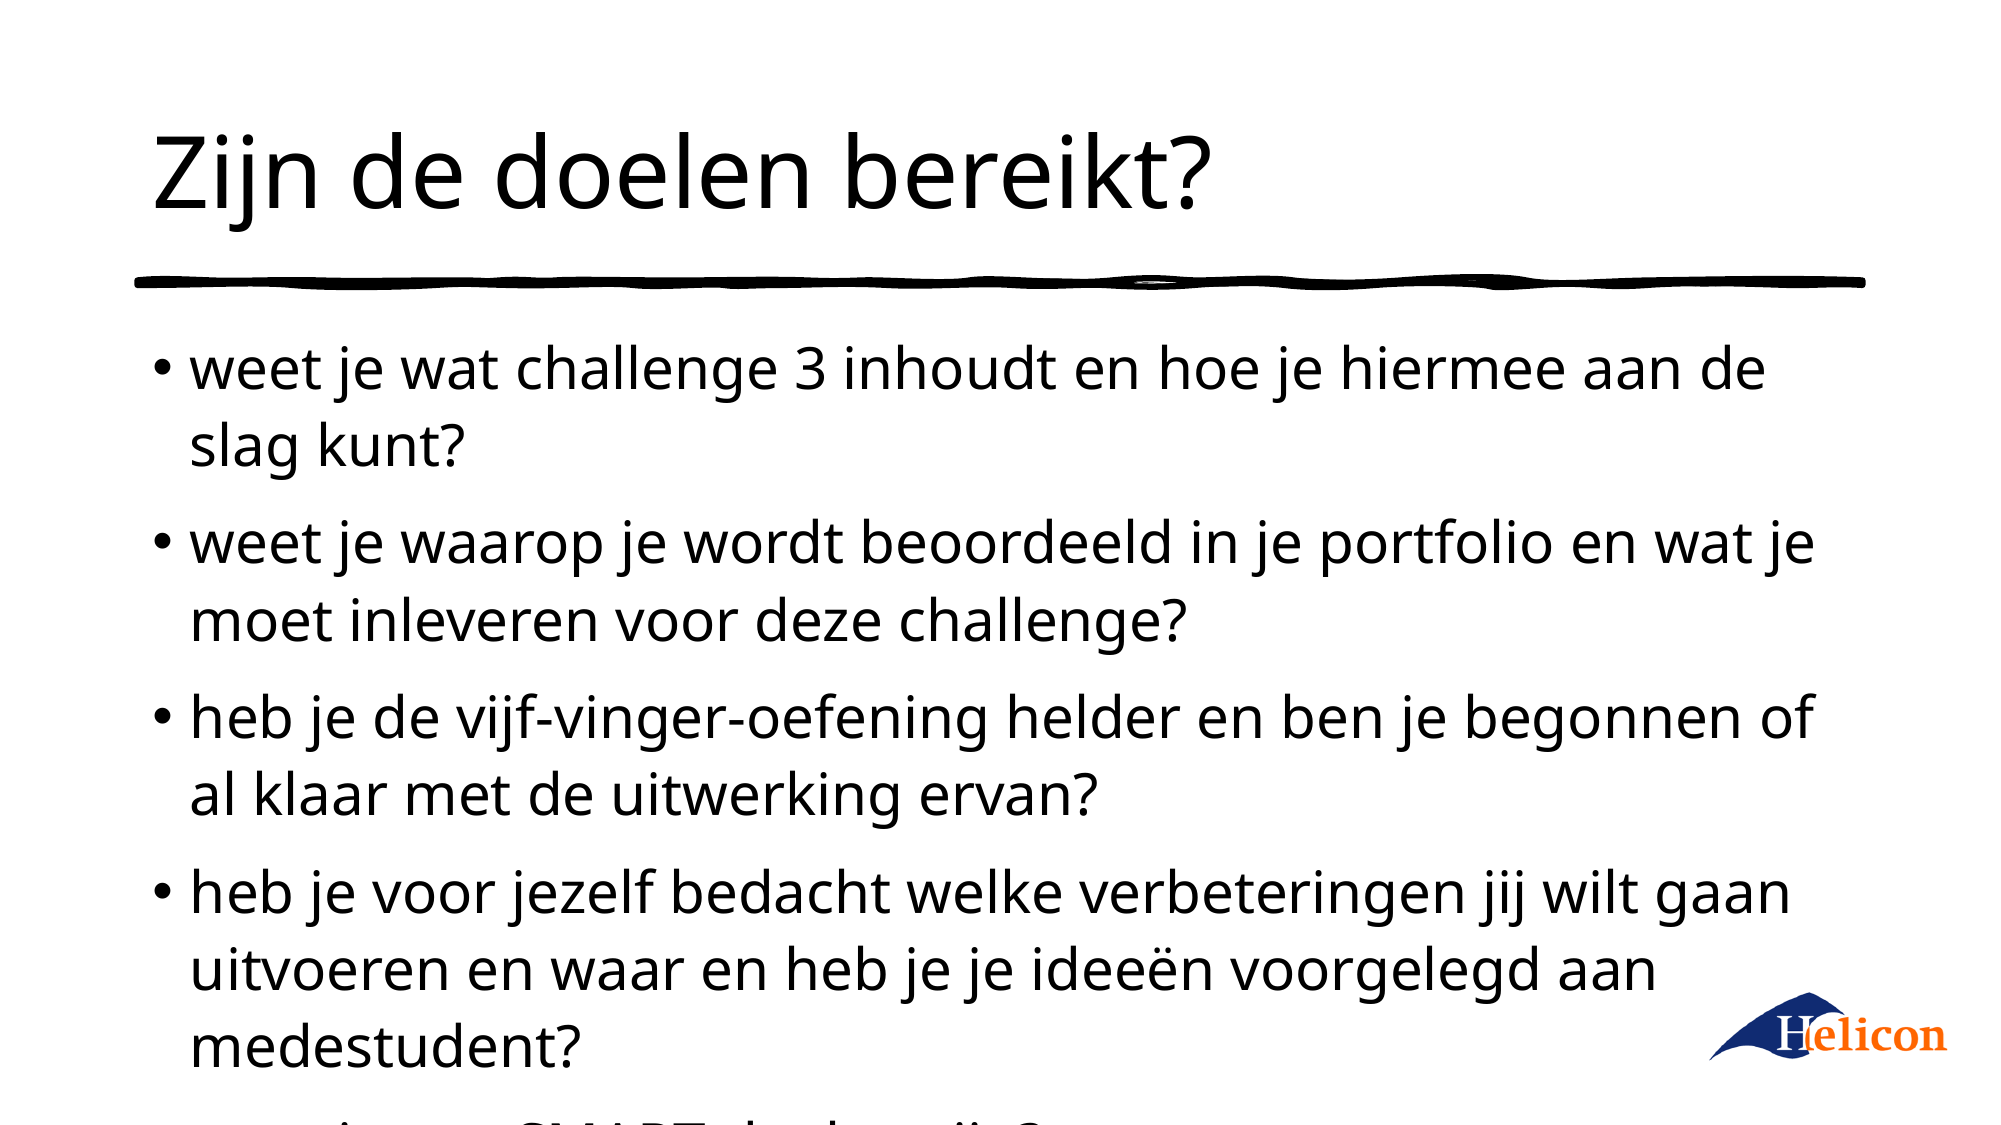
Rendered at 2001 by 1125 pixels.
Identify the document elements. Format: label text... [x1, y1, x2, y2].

list weet je wat challenge 3 inhoudt en hoe je hiermee aan de slag kunt? weet je waarop je wordt beoordeeld in je portfolio en wat je moet inleveren voor deze challenge? heb je de vijf-vinger-oefening helder en ben je begonnen of al klaar met de uitwerking ervan? heb je voor jezelf bedacht welke verbeteringen jij wilt gaan uitvoeren en waar en heb je je ideeën voorgelegd aan een medestudent? weet je wat SMART-doelen zijn? [137, 316, 1863, 1014]
picture [1671, 952, 2000, 1125]
title Zijn de doelen bereikt? [137, 59, 1863, 278]
